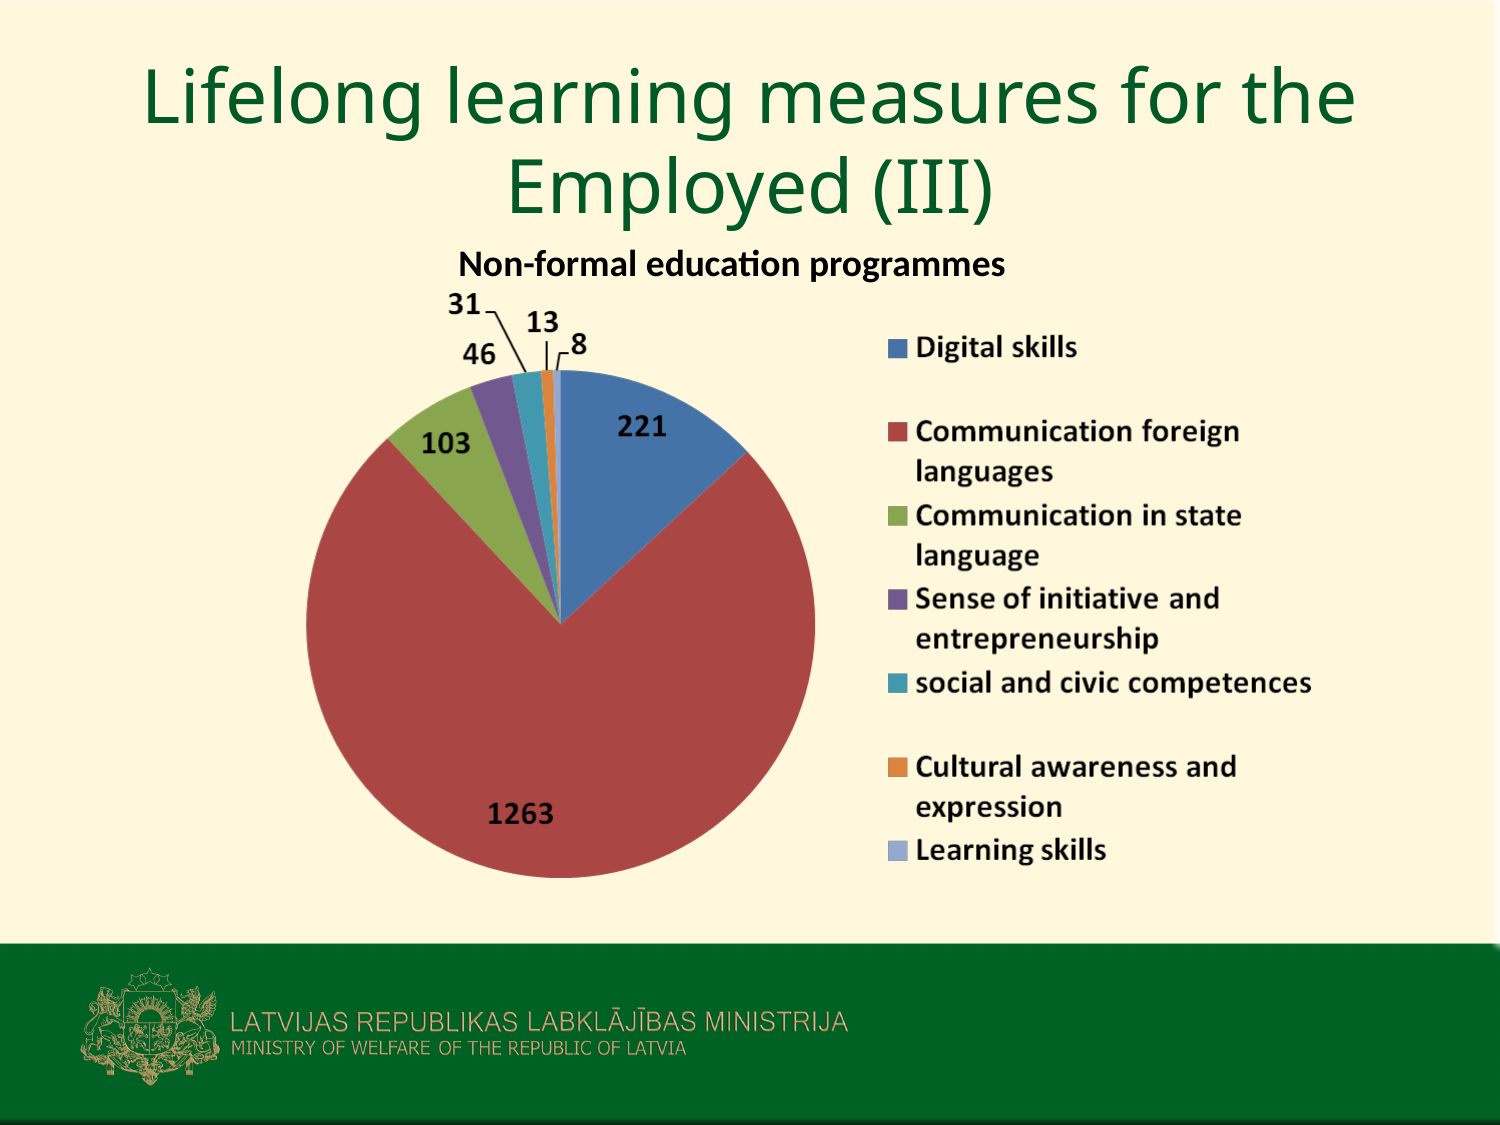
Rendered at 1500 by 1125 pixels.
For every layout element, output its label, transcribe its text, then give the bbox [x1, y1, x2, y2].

title Lifelong learning measures for the Employed (III) [74, 44, 1426, 233]
text_box Non-formal education programmes [407, 231, 1058, 289]
picture [0, 0, 1500, 1125]
